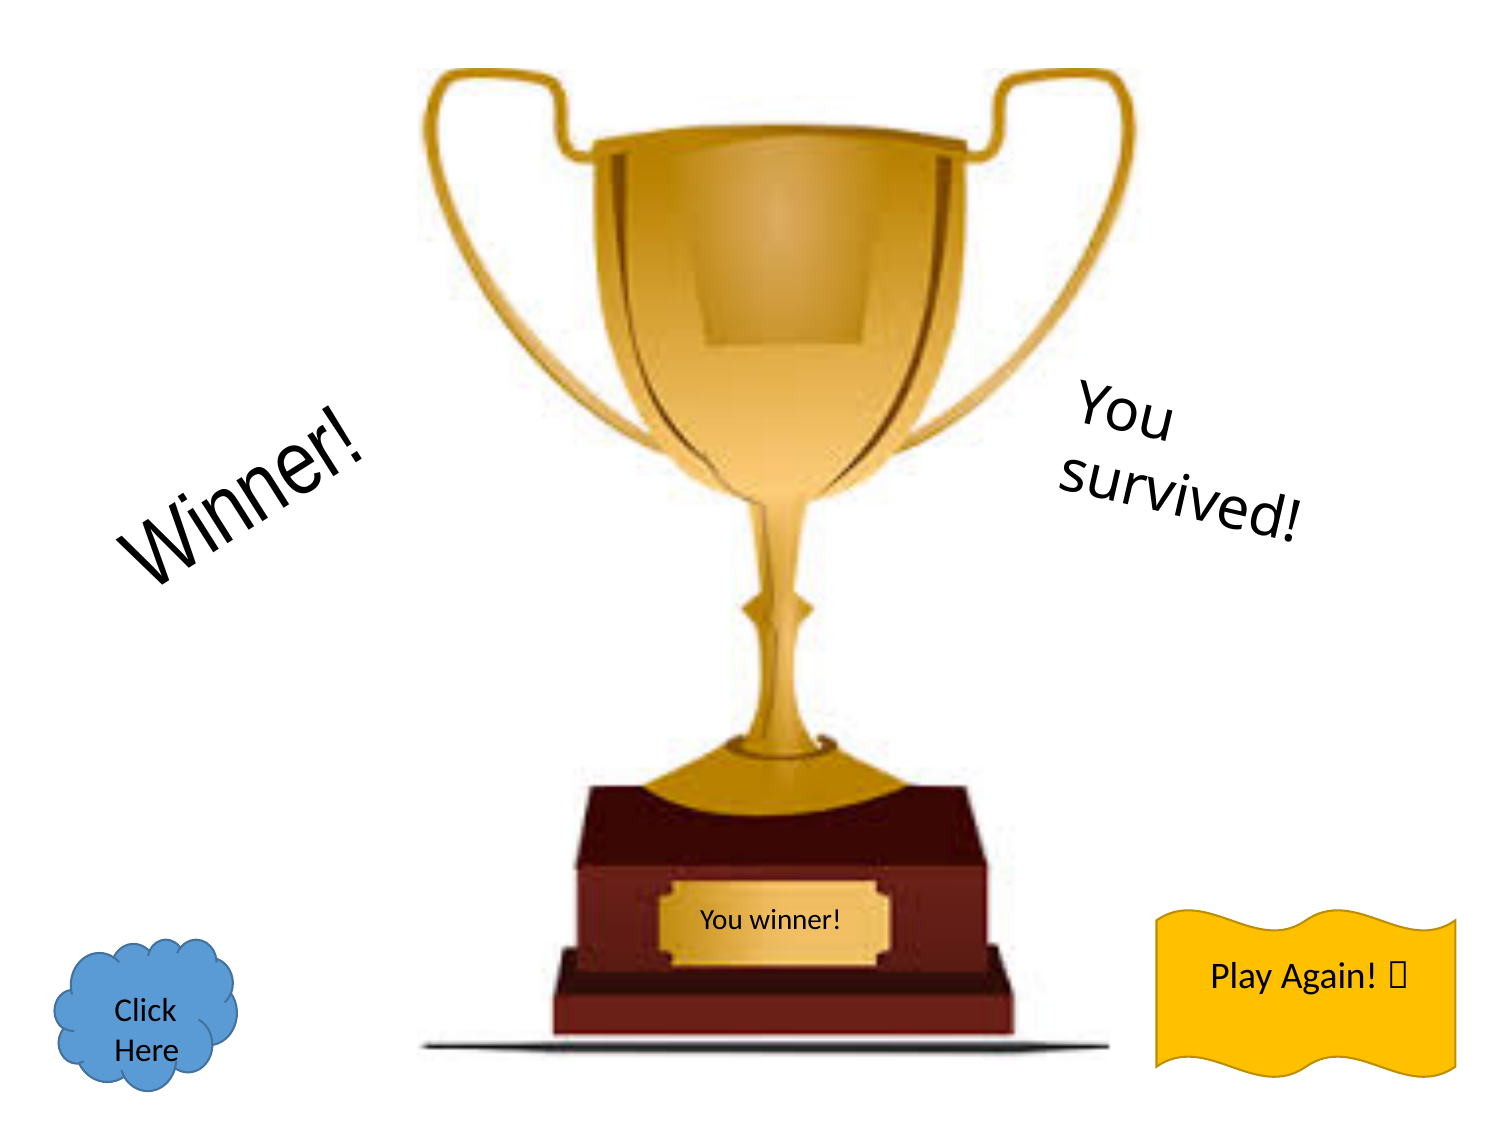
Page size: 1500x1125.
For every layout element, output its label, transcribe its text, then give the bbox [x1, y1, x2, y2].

picture [417, 68, 1146, 1061]
text_box [1155, 909, 1457, 1078]
text_box Play Again!  [1195, 943, 1433, 1004]
text_box [53, 938, 238, 1093]
text_box You survived! [1146, 369, 1433, 587]
text_box Winner! [84, 334, 417, 623]
text_box Click Here [99, 981, 201, 1076]
